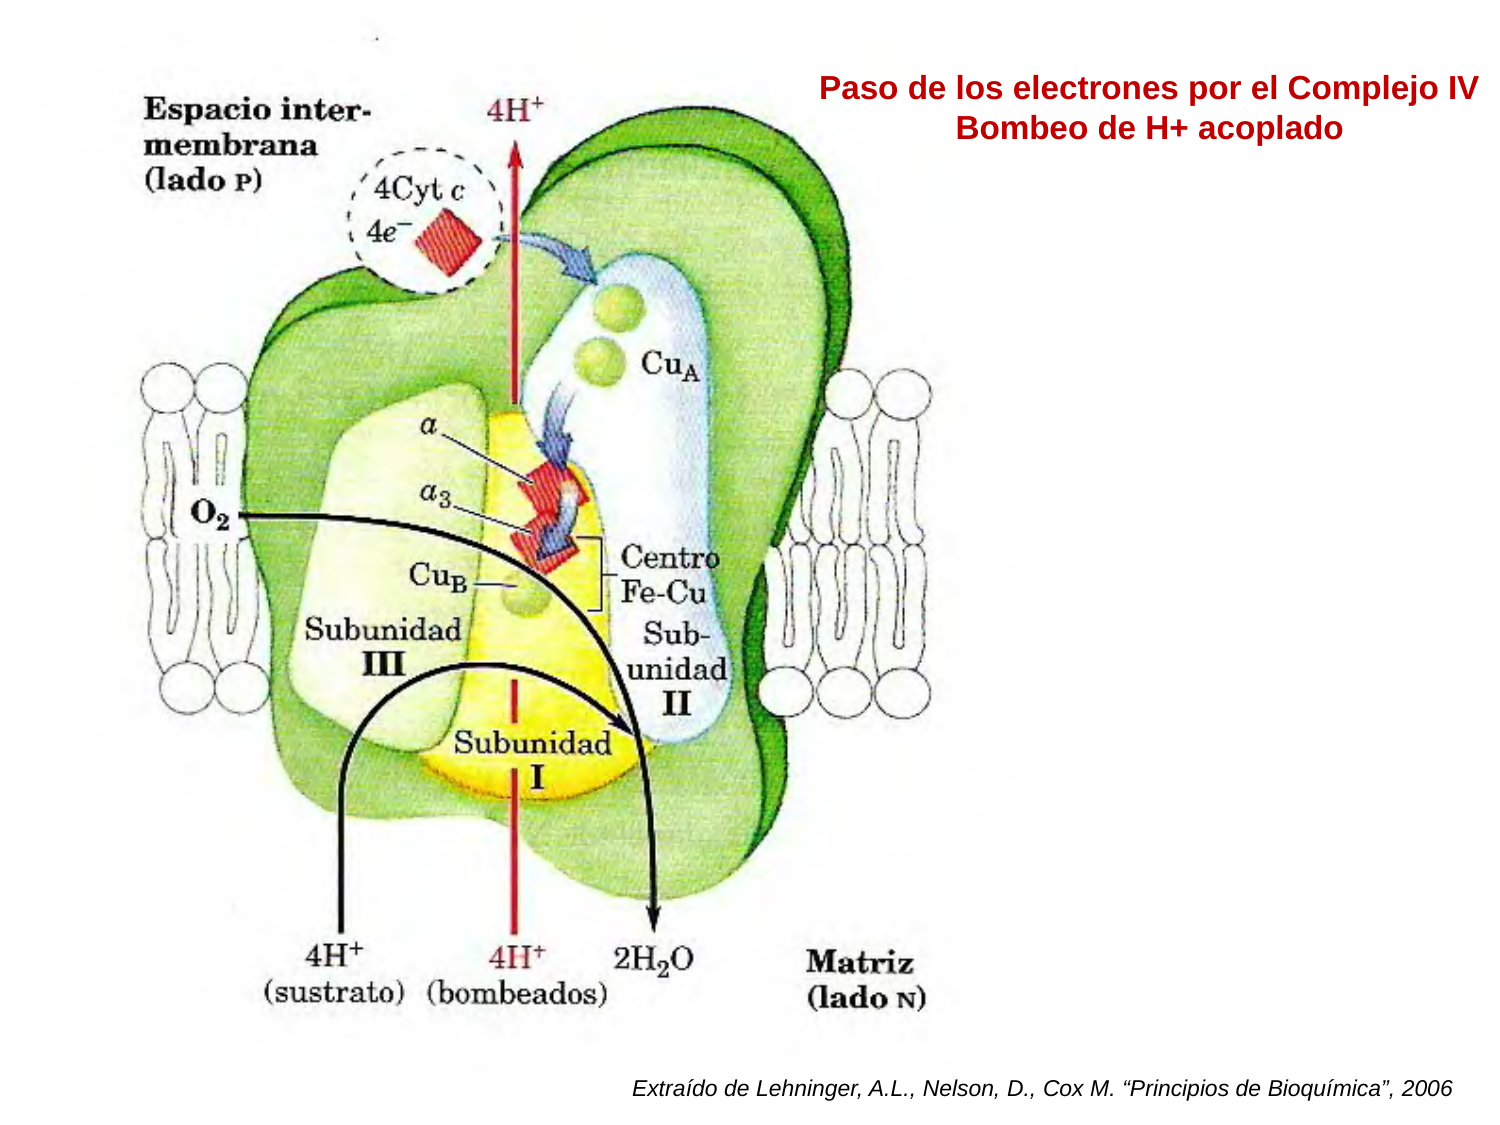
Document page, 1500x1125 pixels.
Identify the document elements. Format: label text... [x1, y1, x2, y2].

text_box Paso de los electrones por el Complejo IV Bombeo de H+ acoplado [1025, 58, 1496, 154]
picture [34, 16, 1020, 1079]
text_box Extraído de Lehninger, A.L., Nelson, D., Cox M. “Principios de Bioquímica”, 2006 [617, 1066, 1469, 1109]
